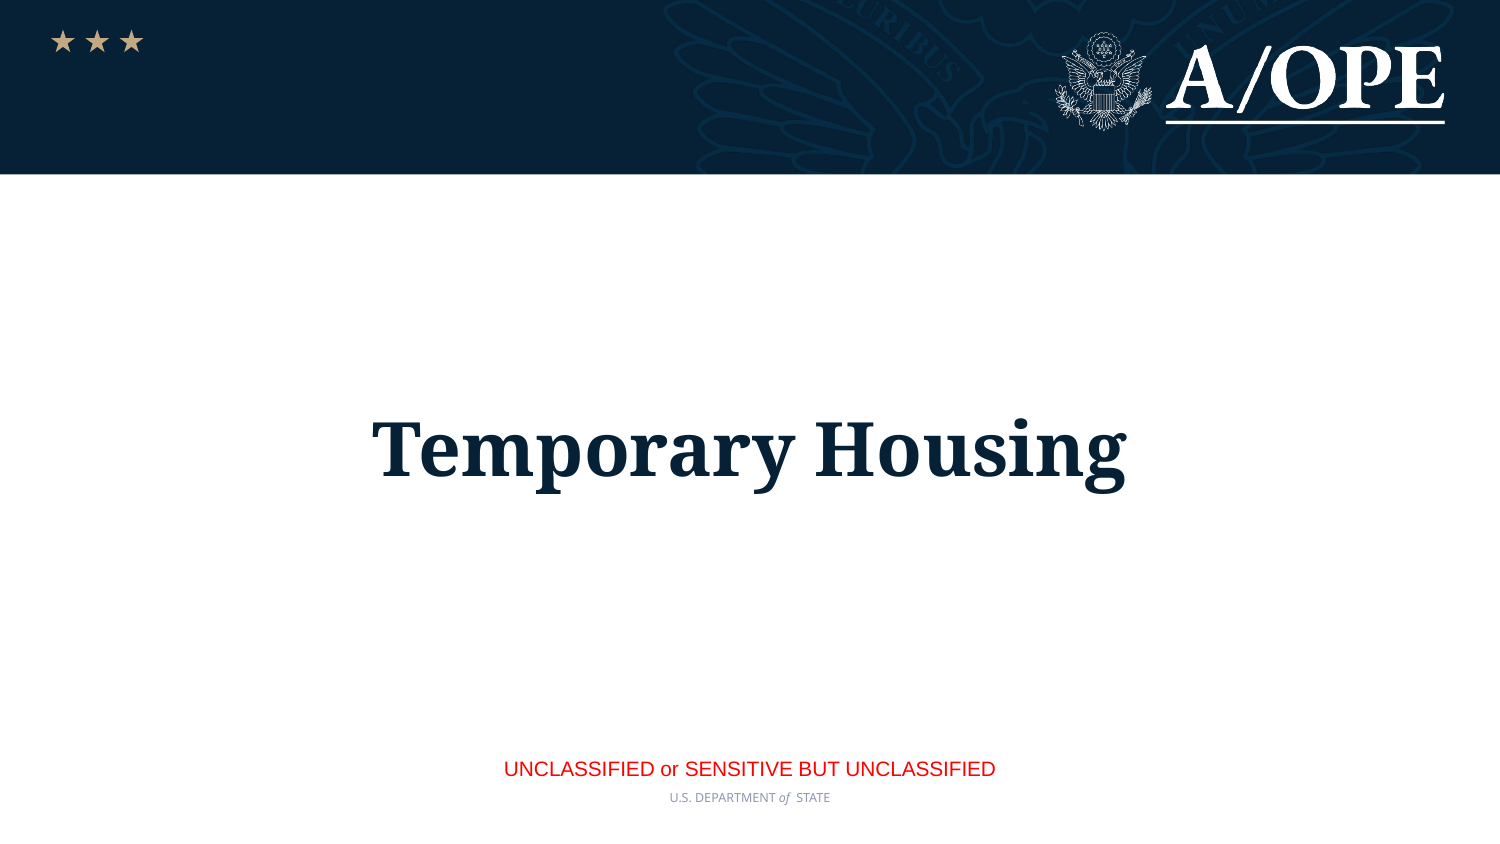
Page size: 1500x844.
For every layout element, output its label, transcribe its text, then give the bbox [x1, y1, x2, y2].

text_box UNCLASSIFIED or SENSITIVE BUT UNCLASSIFIED [489, 747, 1011, 788]
title Temporary Housing [51, 377, 1449, 516]
picture [587, 0, 1500, 174]
